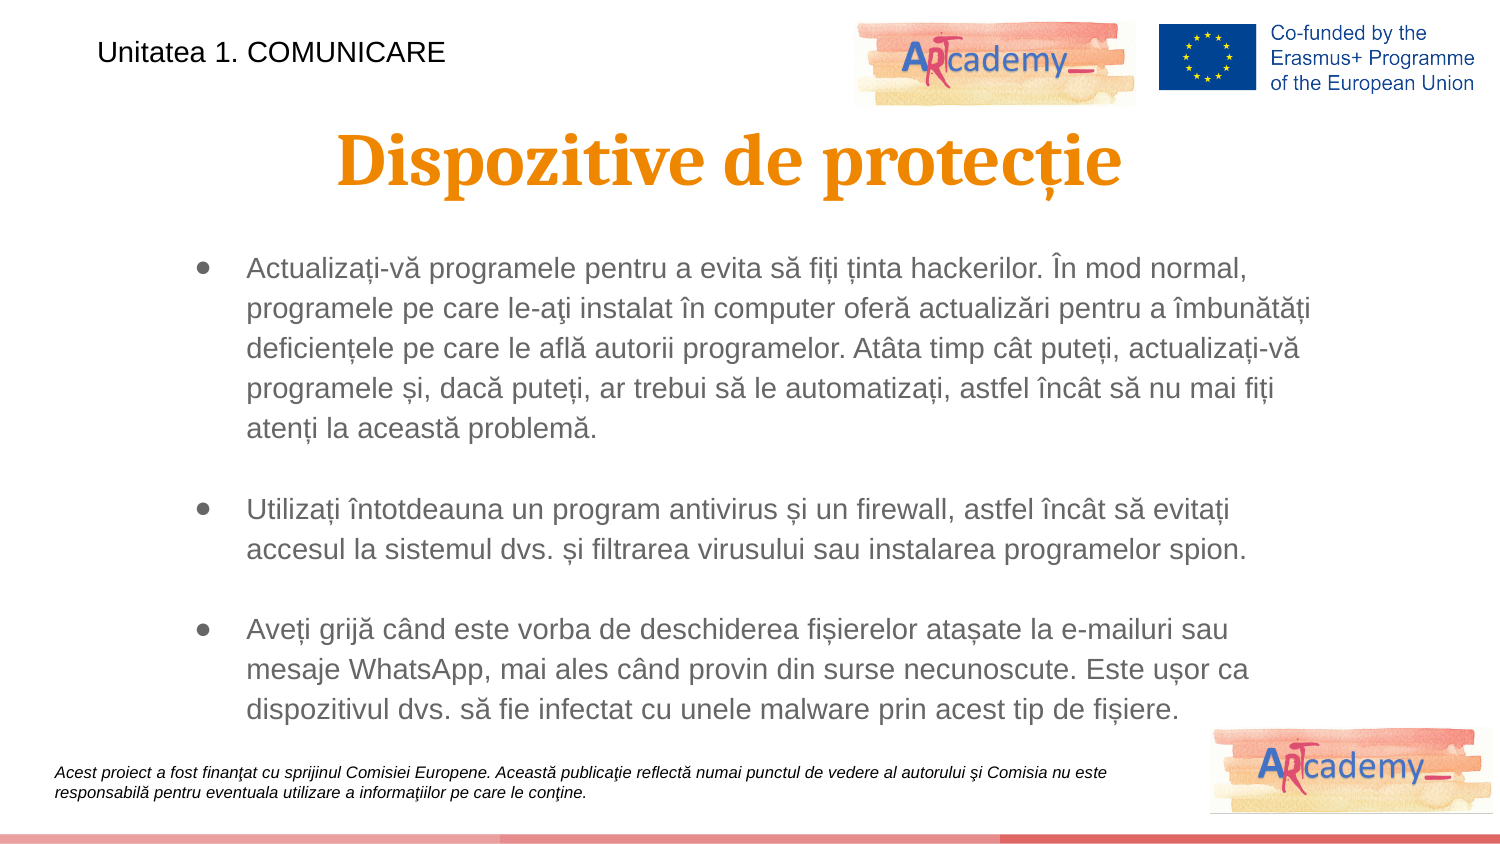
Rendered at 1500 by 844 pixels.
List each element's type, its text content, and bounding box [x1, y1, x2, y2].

picture [854, 2, 1137, 138]
picture [1210, 709, 1493, 844]
text_box Acest proiect a fost finanţat cu sprijinul Comisiei Europene. Această publicaţie reflectă numai punctul de vedere al autorului şi Comisia nu este responsabilă pentru eventuala utilizare a informaţiilor pe care le conţine. [39, 754, 1205, 799]
title Dispozitive de protecție [145, 82, 1317, 216]
picture [1158, 24, 1474, 94]
list Actualizați-vă programele pentru a evita să fiți ținta hackerilor. În mod normal, programele pe care le-aţi instalat în computer oferă actualizări pentru a îmbunătăți deficiențele pe care le află autorii programelor. Atâta timp cât puteți, actualizați-vă programele și, dacă puteți, ar trebui să le automatizați, astfel încât să nu mai fiți atenți la această problemă. Utilizați întotdeauna un program antivirus și un firewall, astfel încât să evitați accesul la sistemul dvs. și filtrarea virusului sau instalarea programelor spion. Aveți grijă când este vorba de deschiderea fișierelor atașate la e-mailuri sau mesaje WhatsApp, mai ales când provin din surse necunoscute. Este ușor ca dispozitivul dvs. să fie infectat cu unele malware prin acest tip de fișiere. [156, 228, 1344, 730]
text_box Unitatea 1. COMUNICARE [82, 26, 475, 76]
